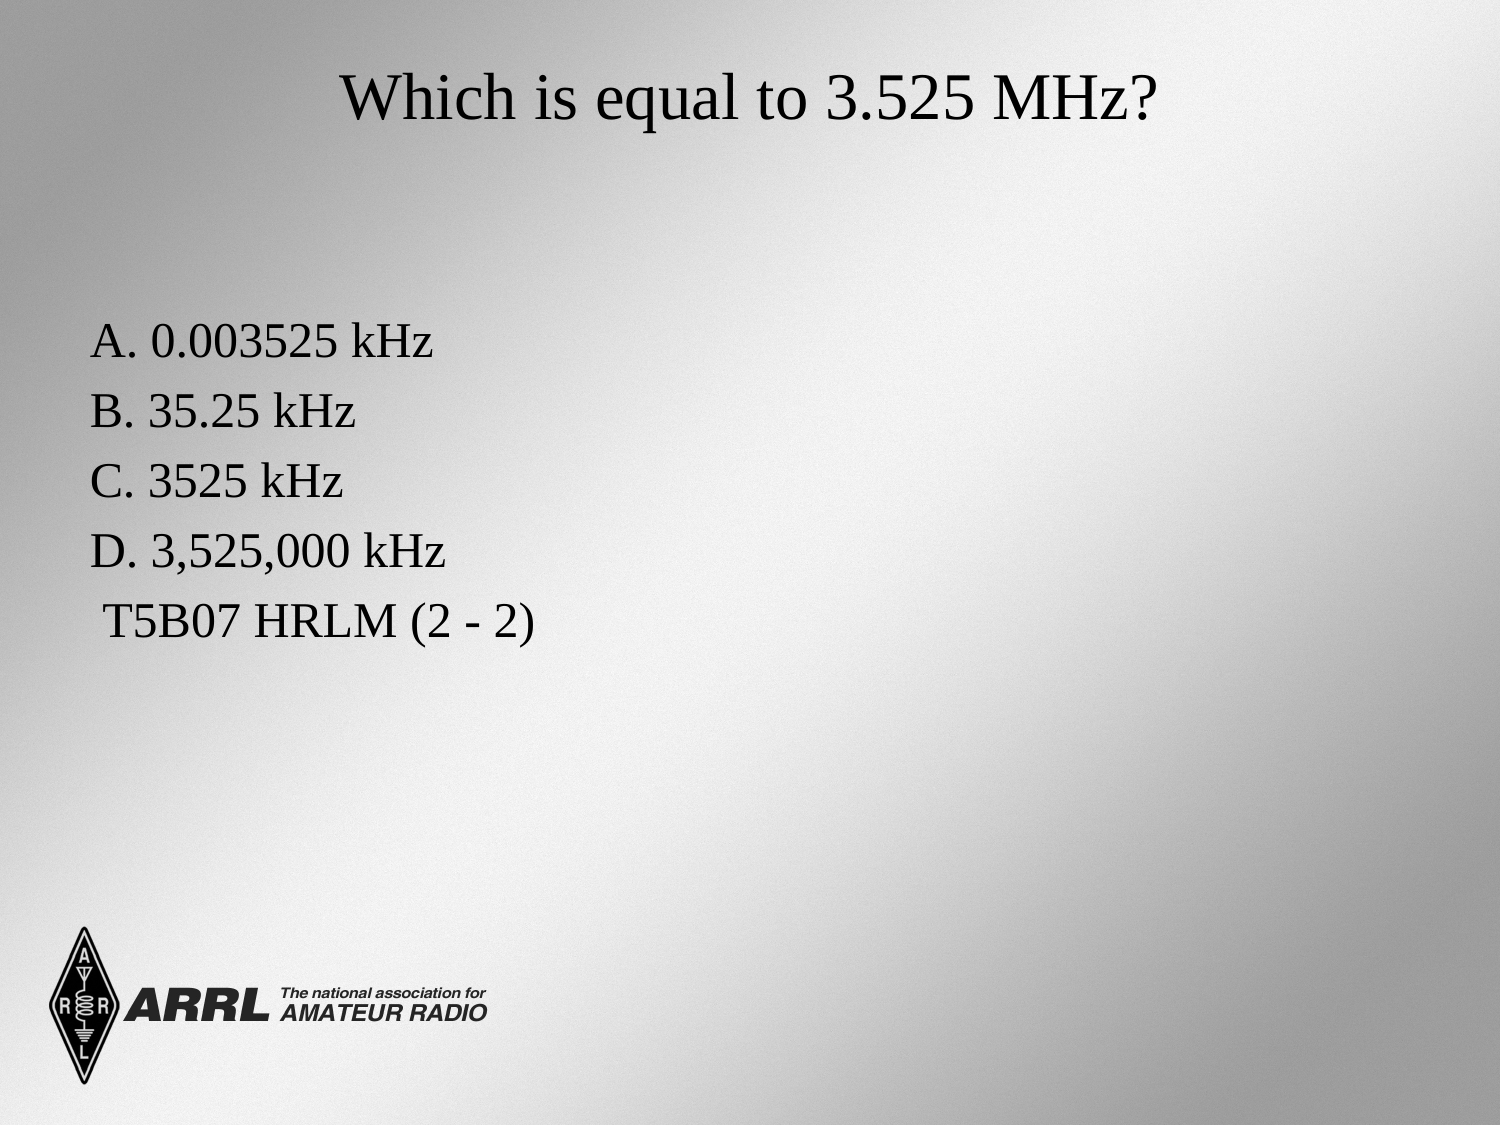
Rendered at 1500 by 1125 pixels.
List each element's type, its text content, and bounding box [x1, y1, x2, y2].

list A. 0.003525 kHz B. 35.25 kHz C. 3525 kHz D. 3,525,000 kHz T5B07 HRLM (2 - 2) [75, 299, 1425, 1005]
picture [0, 0, 1500, 1125]
title Which is equal to 3.525 MHz? [75, 45, 1425, 233]
